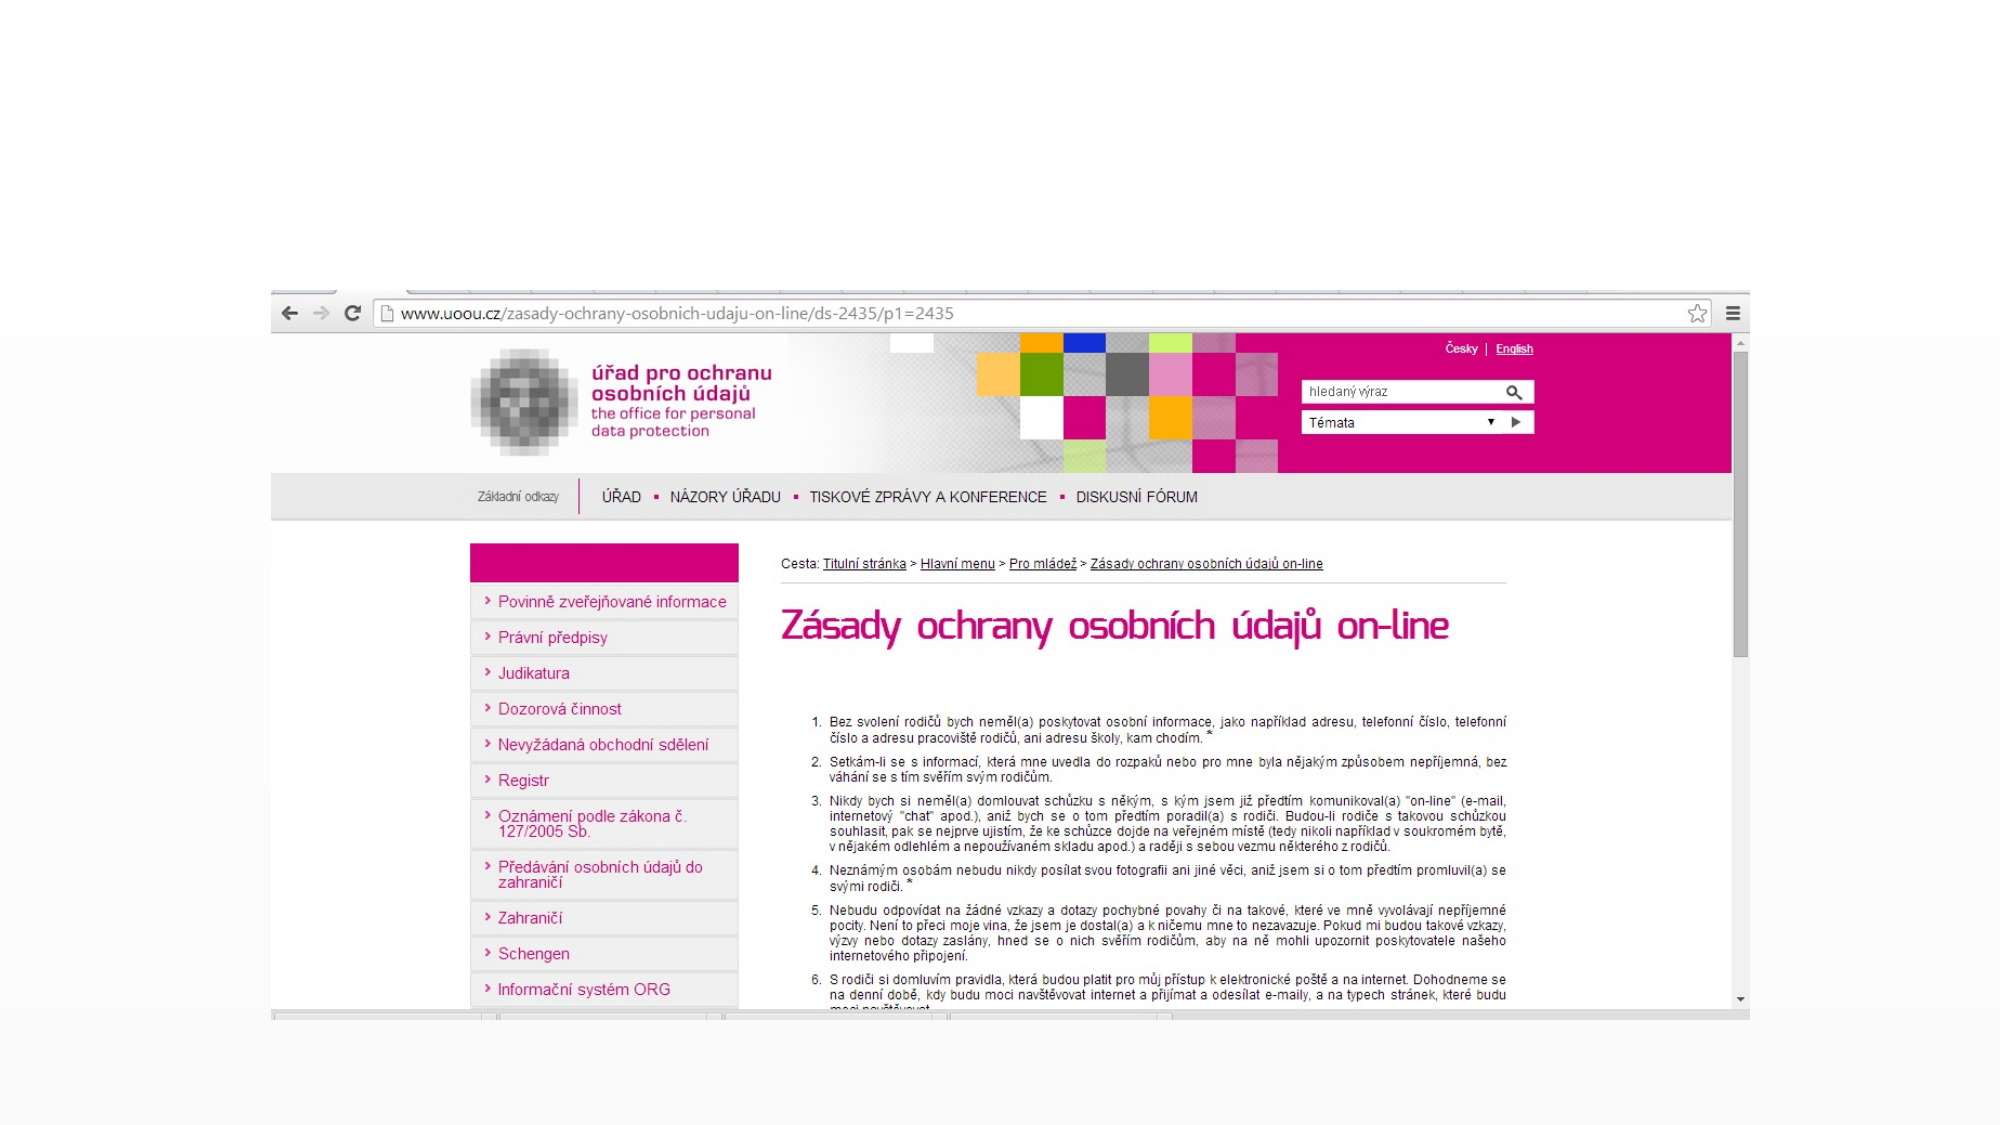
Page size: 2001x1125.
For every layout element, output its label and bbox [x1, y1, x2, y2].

picture [271, 290, 1750, 1020]
